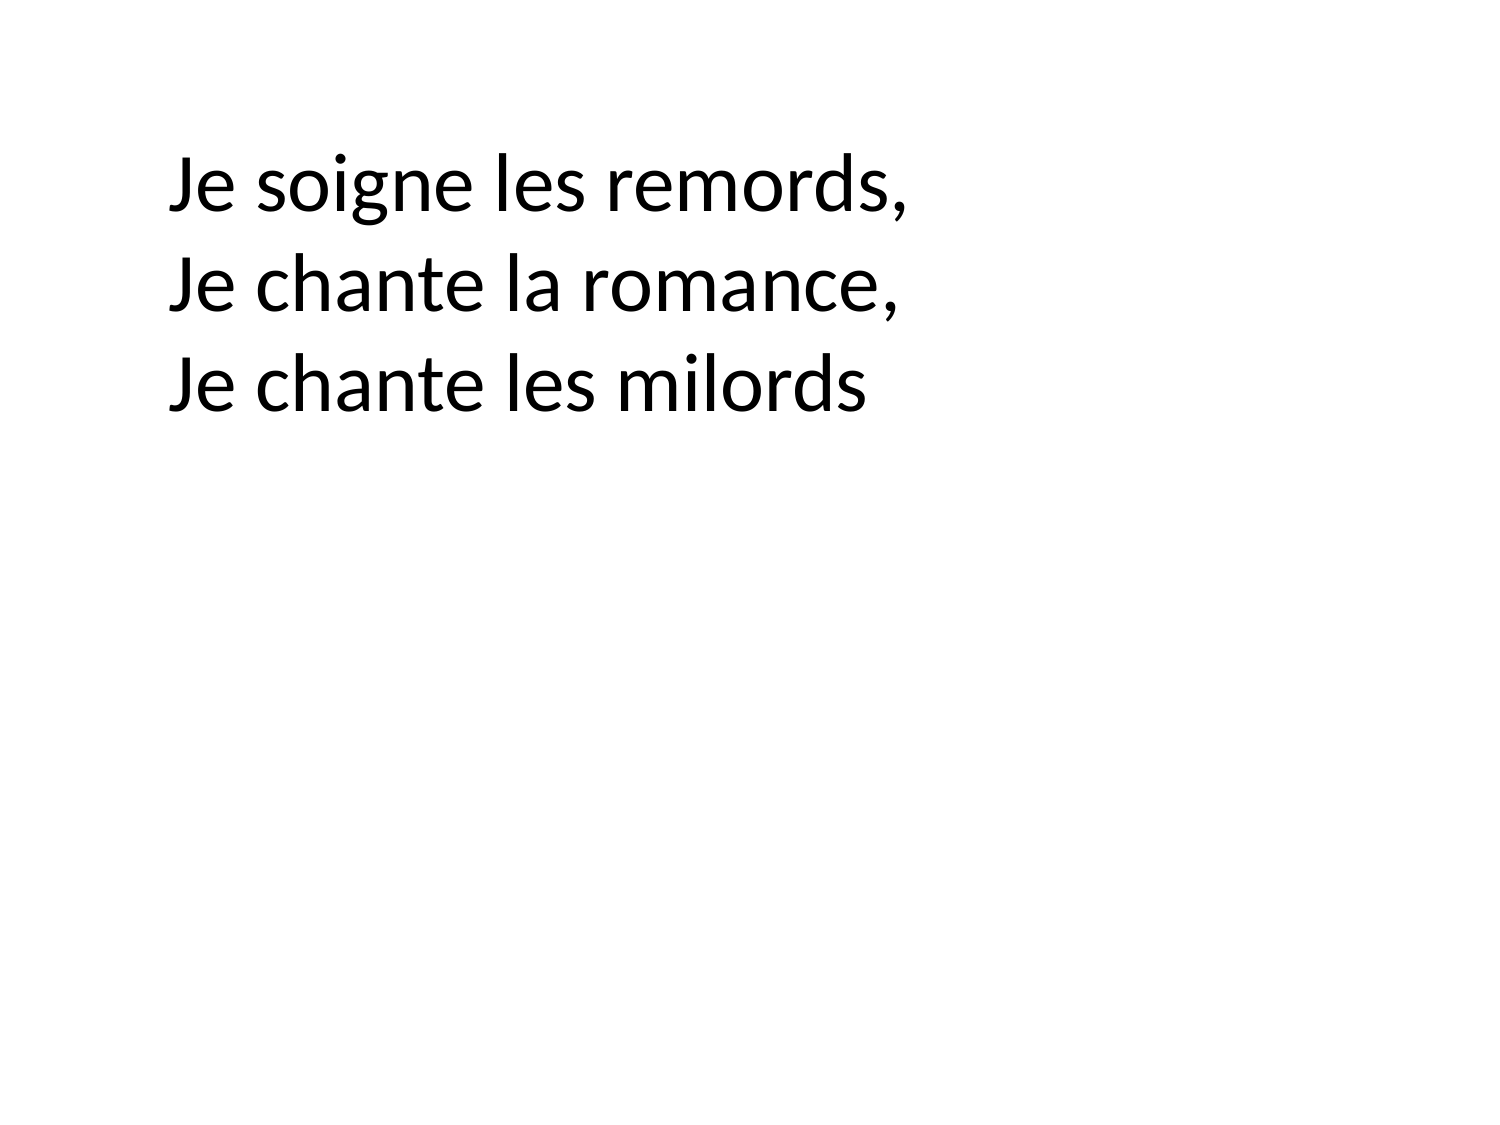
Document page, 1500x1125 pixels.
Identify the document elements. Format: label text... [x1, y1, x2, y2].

text_box Je soigne les remords, Je chante la romance, Je chante les milords [153, 120, 927, 536]
